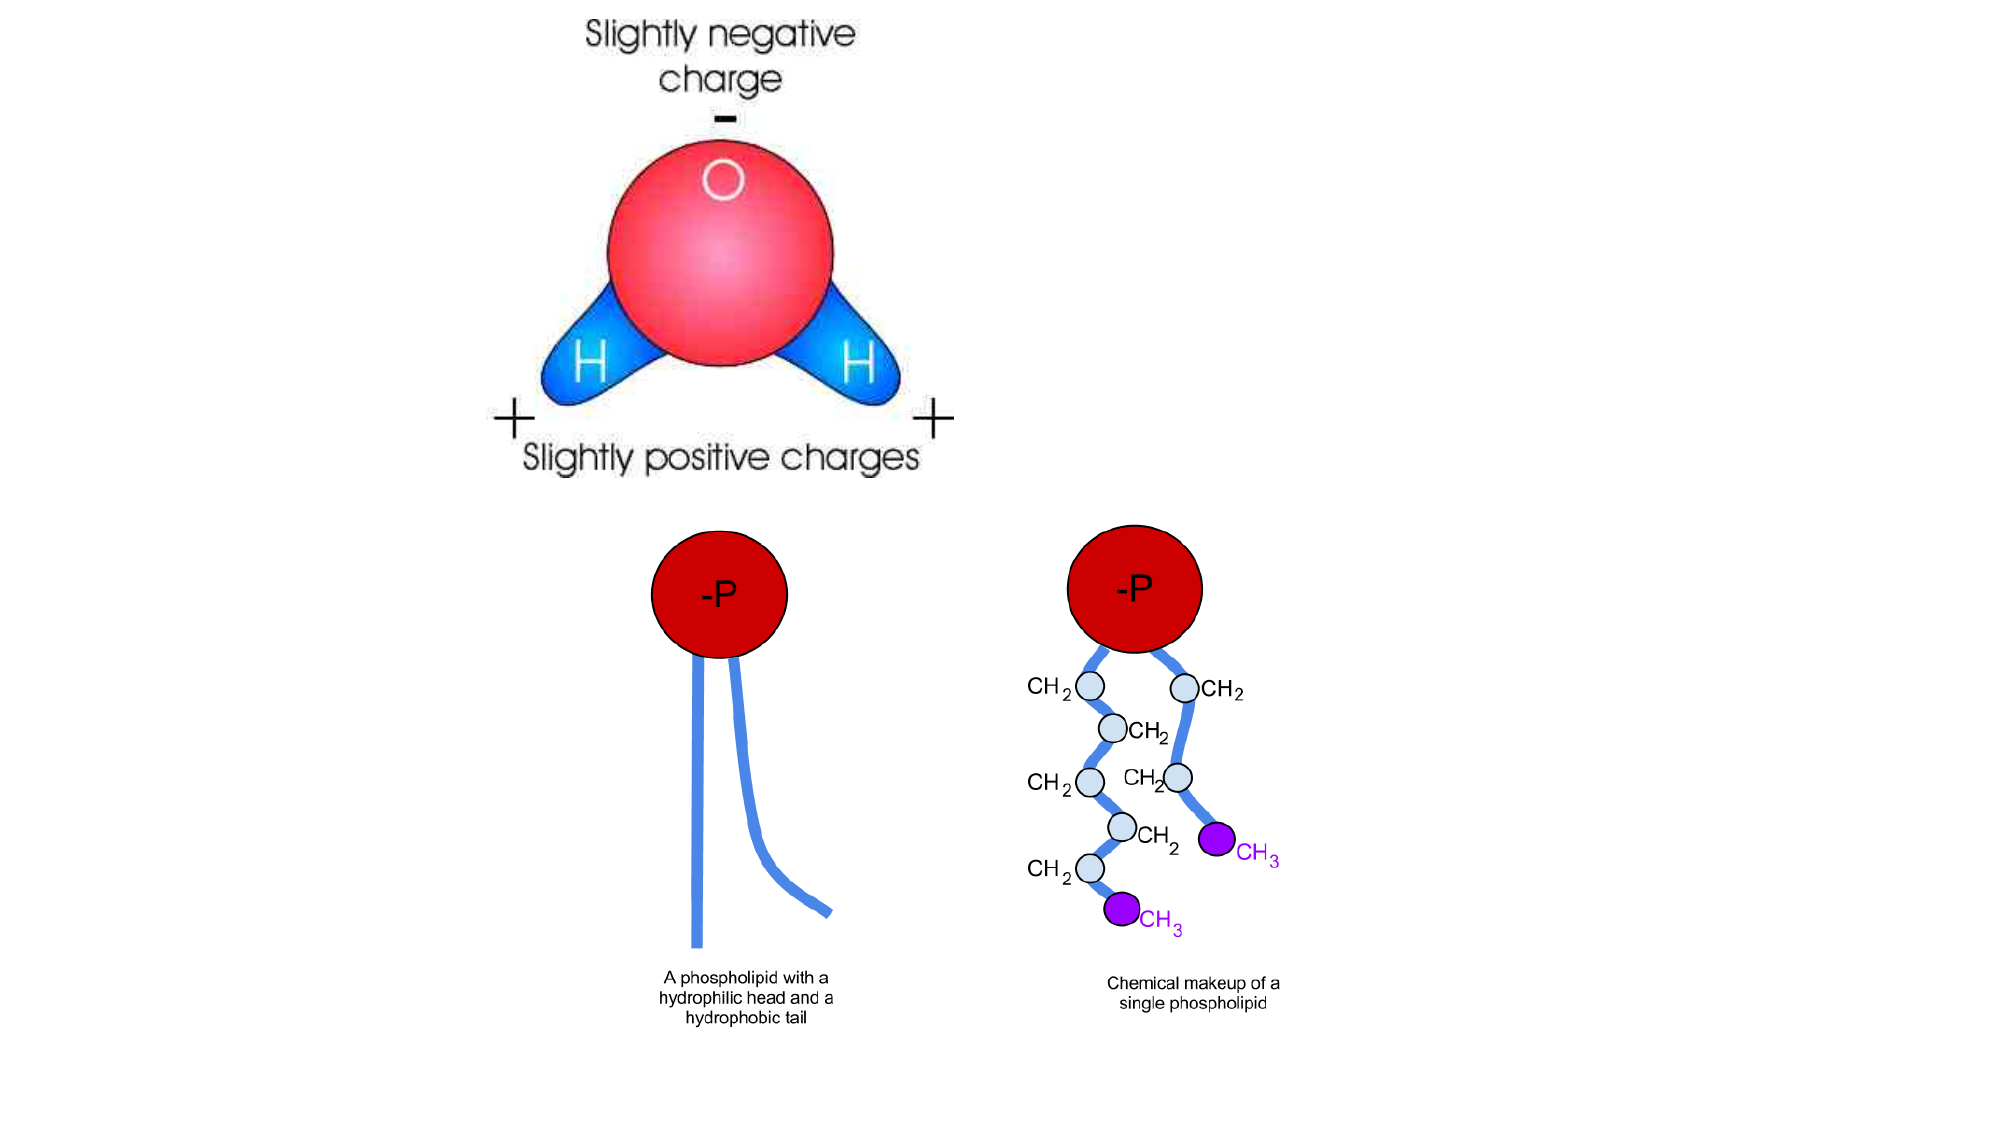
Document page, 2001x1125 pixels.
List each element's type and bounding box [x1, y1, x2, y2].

list [524, 501, 1420, 1064]
picture [484, 19, 954, 478]
